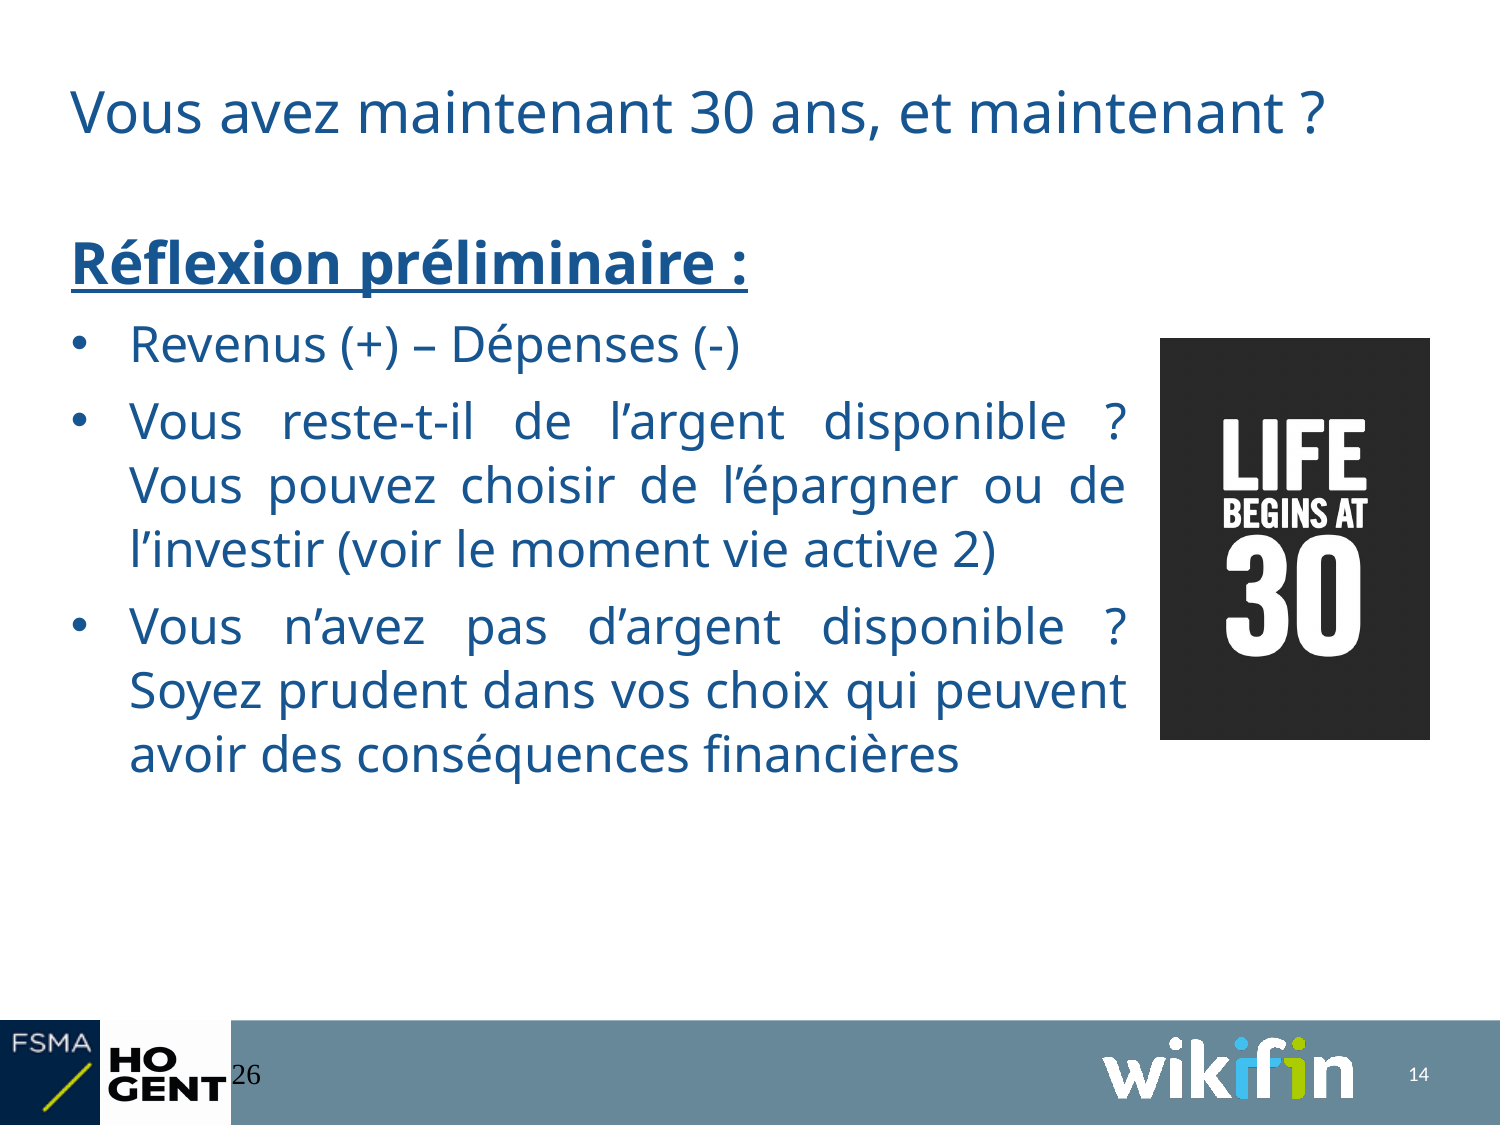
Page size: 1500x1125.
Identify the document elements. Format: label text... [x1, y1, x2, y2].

list Réflexion préliminaire : Revenus (+) – Dépenses (-) Vous reste-t-il de l’argent disponible ? Vous pouvez choisir de l’épargner ou de l’investir (voir le moment vie active 2) Vous n’avez pas d’argent disponible ? Soyez prudent dans vos choix qui peuvent avoir des conséquences financières [70, 231, 1128, 1012]
slide_number 14 [1355, 1020, 1430, 1125]
picture [0, 1020, 231, 1125]
picture [1160, 337, 1430, 740]
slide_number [231, 1020, 396, 1125]
picture [1102, 1037, 1353, 1099]
title Vous avez maintenant 30 ans, et maintenant ? [70, 78, 1447, 220]
